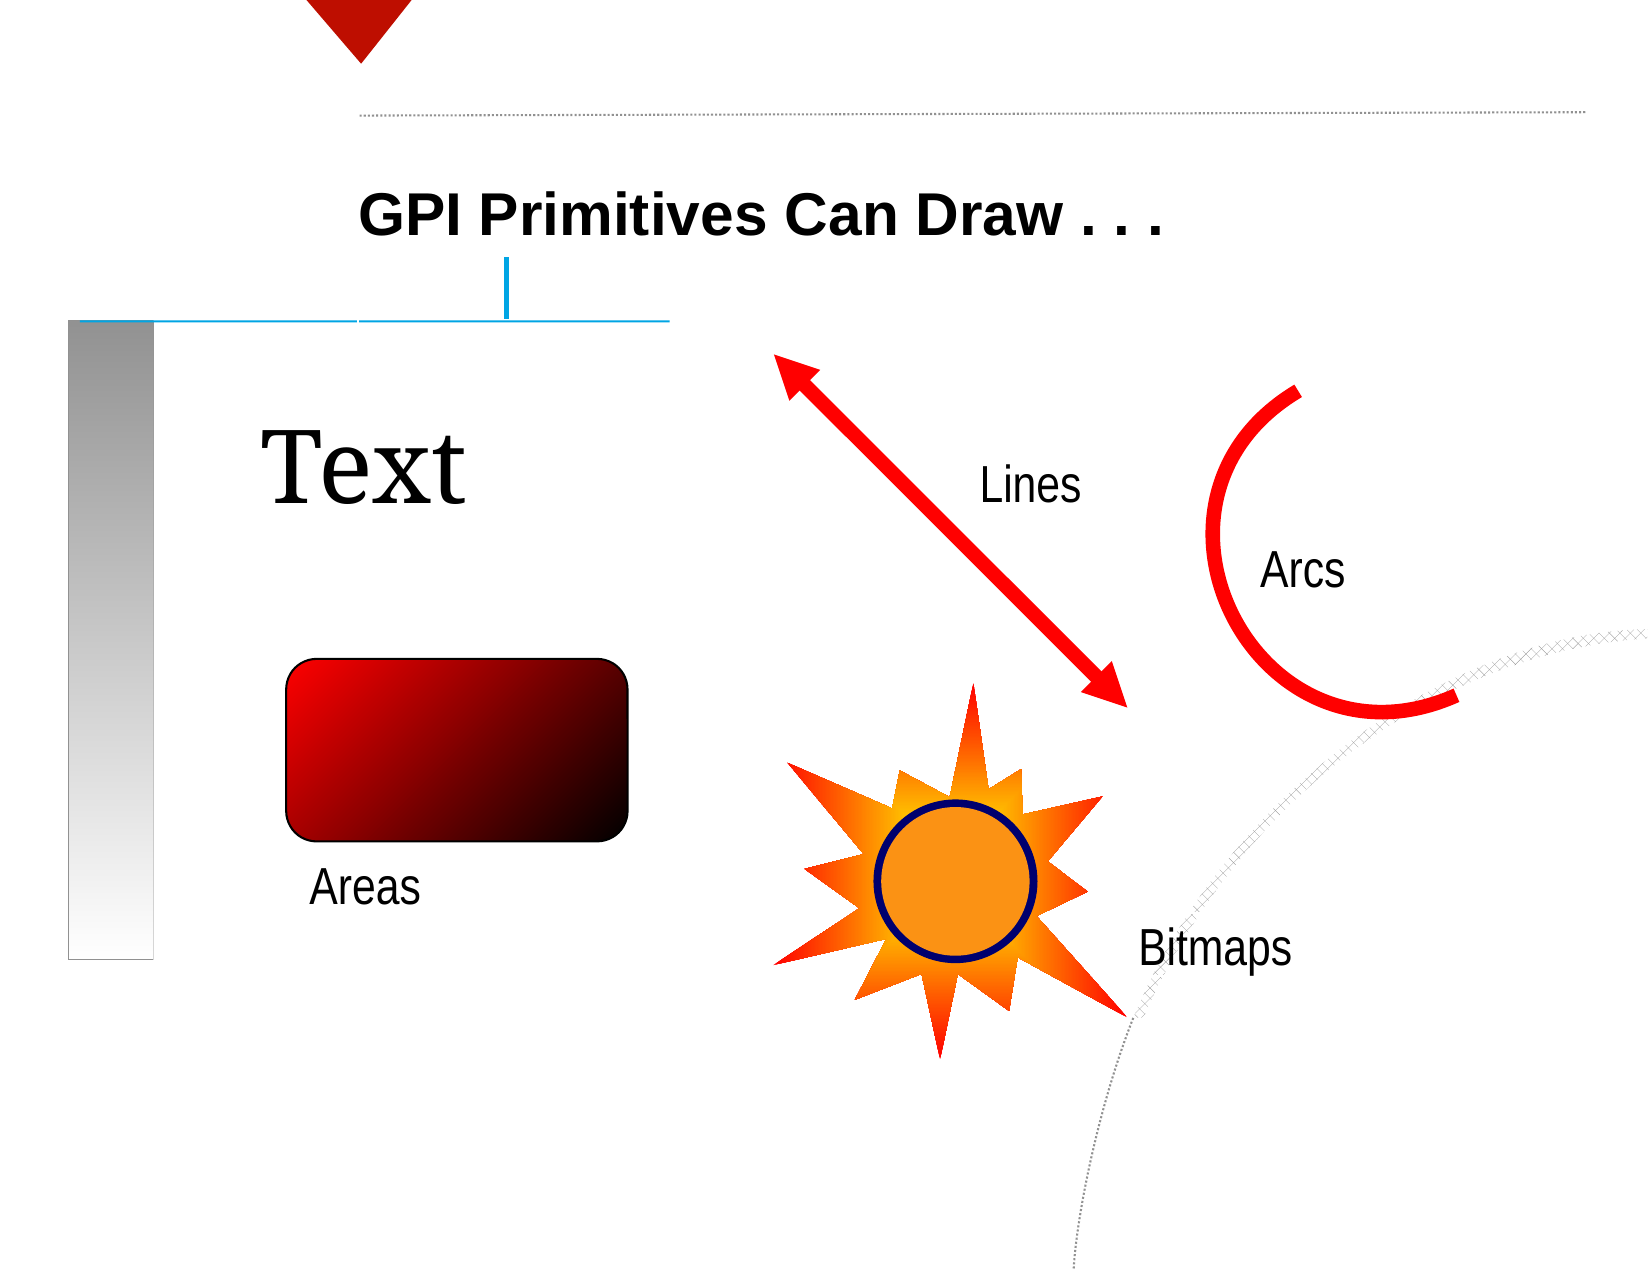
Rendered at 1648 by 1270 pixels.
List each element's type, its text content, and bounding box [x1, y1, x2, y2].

text_box [1212, 390, 1457, 713]
text_box Bitmaps [1138, 913, 1293, 976]
text_box [773, 683, 1128, 1060]
text_box GPI Primitives Can Draw . . . [358, 105, 1578, 332]
text_box Areas [309, 852, 422, 915]
text_box [882, 808, 1029, 955]
text_box Text [260, 401, 666, 551]
text_box [773, 354, 1128, 708]
text_box [286, 658, 628, 842]
text_box [874, 800, 1037, 963]
text_box Lines [979, 450, 1084, 513]
text_box Arcs [1260, 535, 1348, 599]
